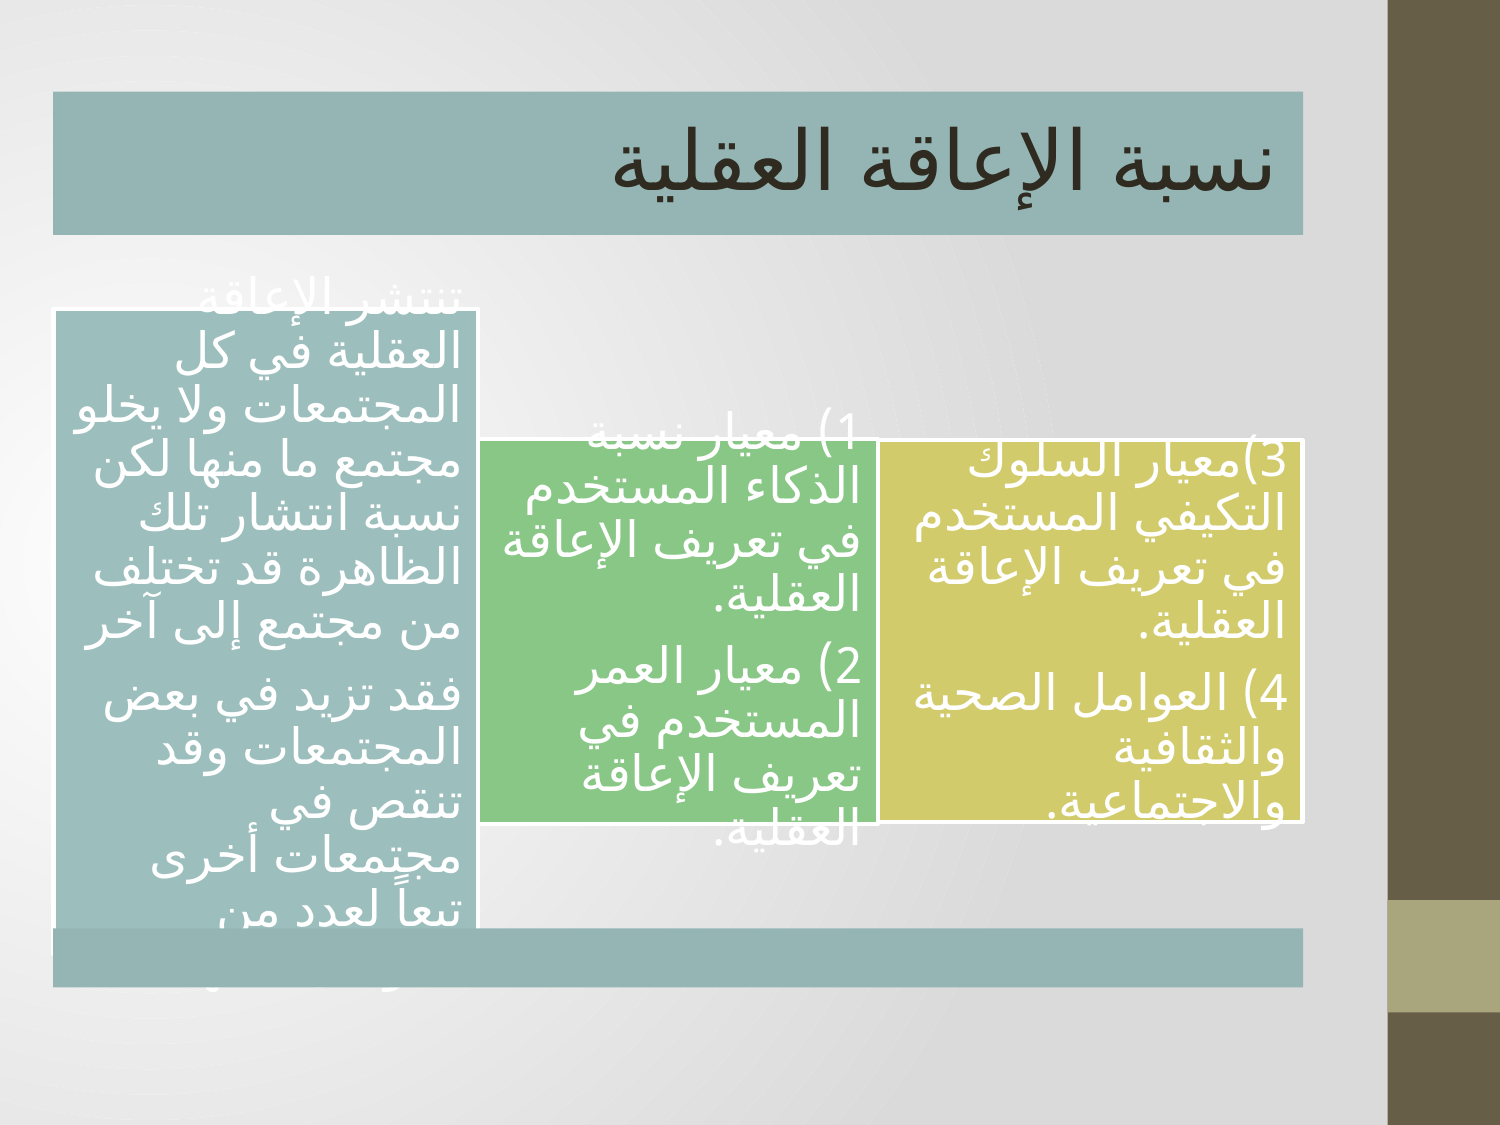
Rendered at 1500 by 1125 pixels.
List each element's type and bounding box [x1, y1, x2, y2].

list [52, 89, 1304, 1024]
